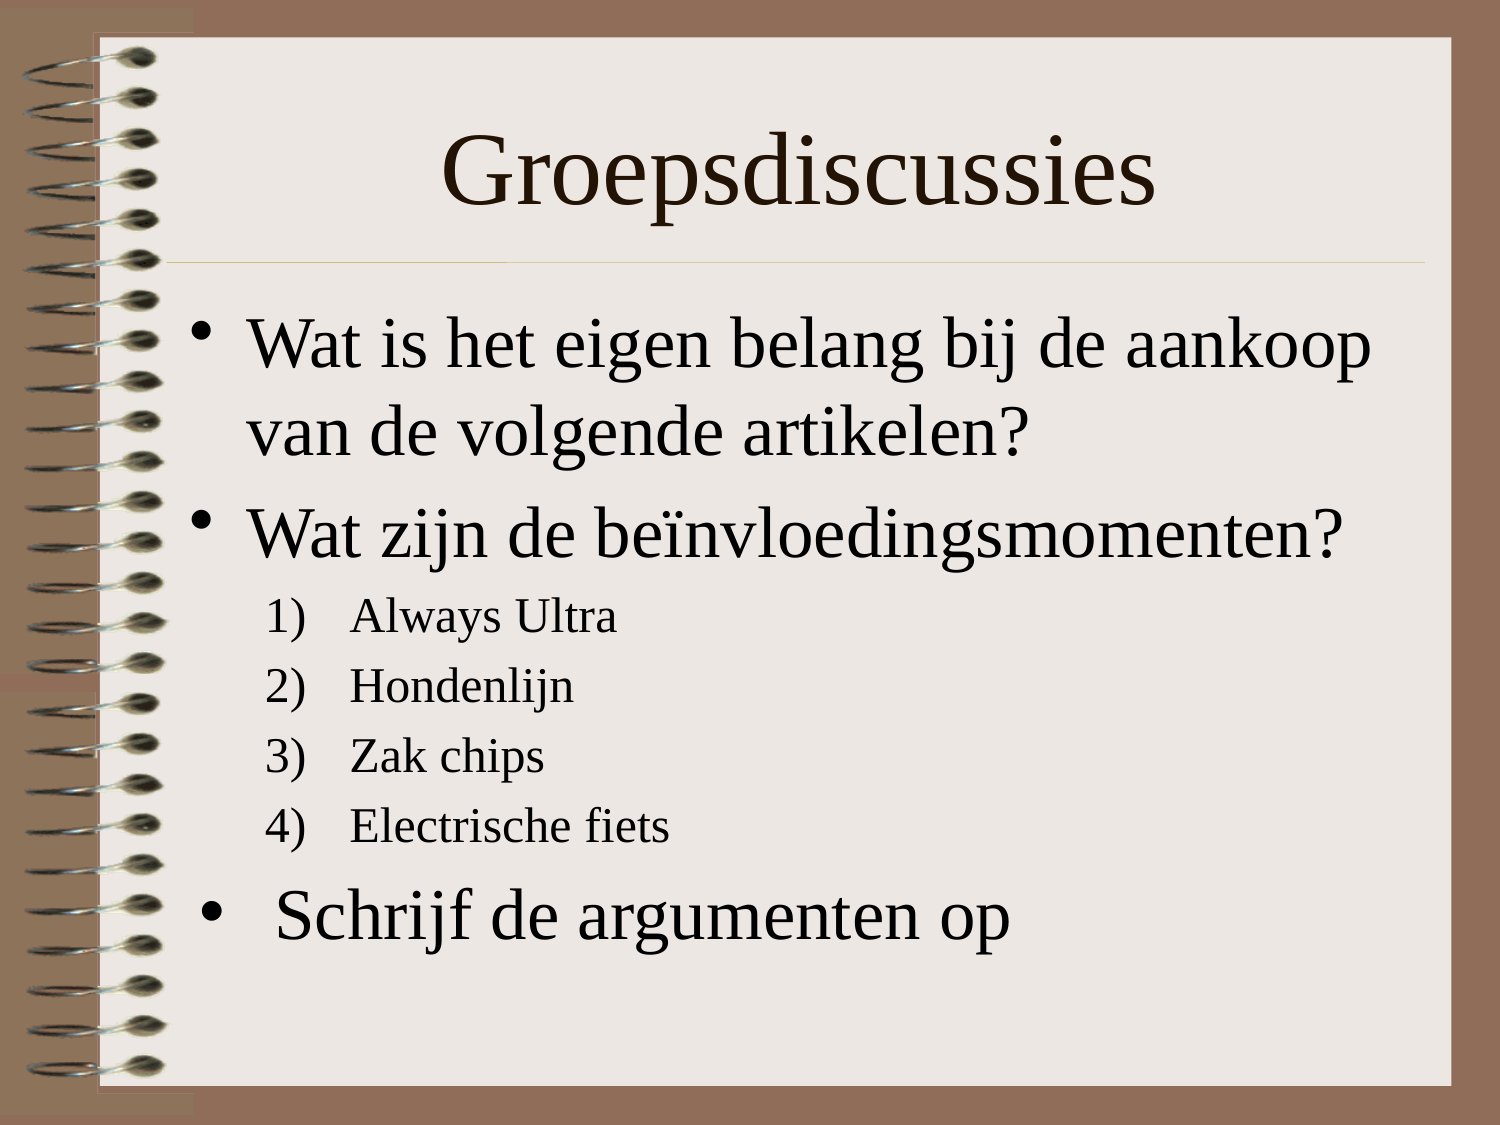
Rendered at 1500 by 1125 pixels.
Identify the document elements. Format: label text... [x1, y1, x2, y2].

list Wat is het eigen belang bij de aankoop van de volgende artikelen? Wat zijn de beïnvloedingsmomenten? Always Ultra Hondenlijn Zak chips Electrische fiets Schrijf de argumenten op [174, 287, 1425, 1024]
picture [0, 692, 194, 1115]
picture [0, 8, 194, 674]
title Groepsdiscussies [174, 69, 1425, 257]
